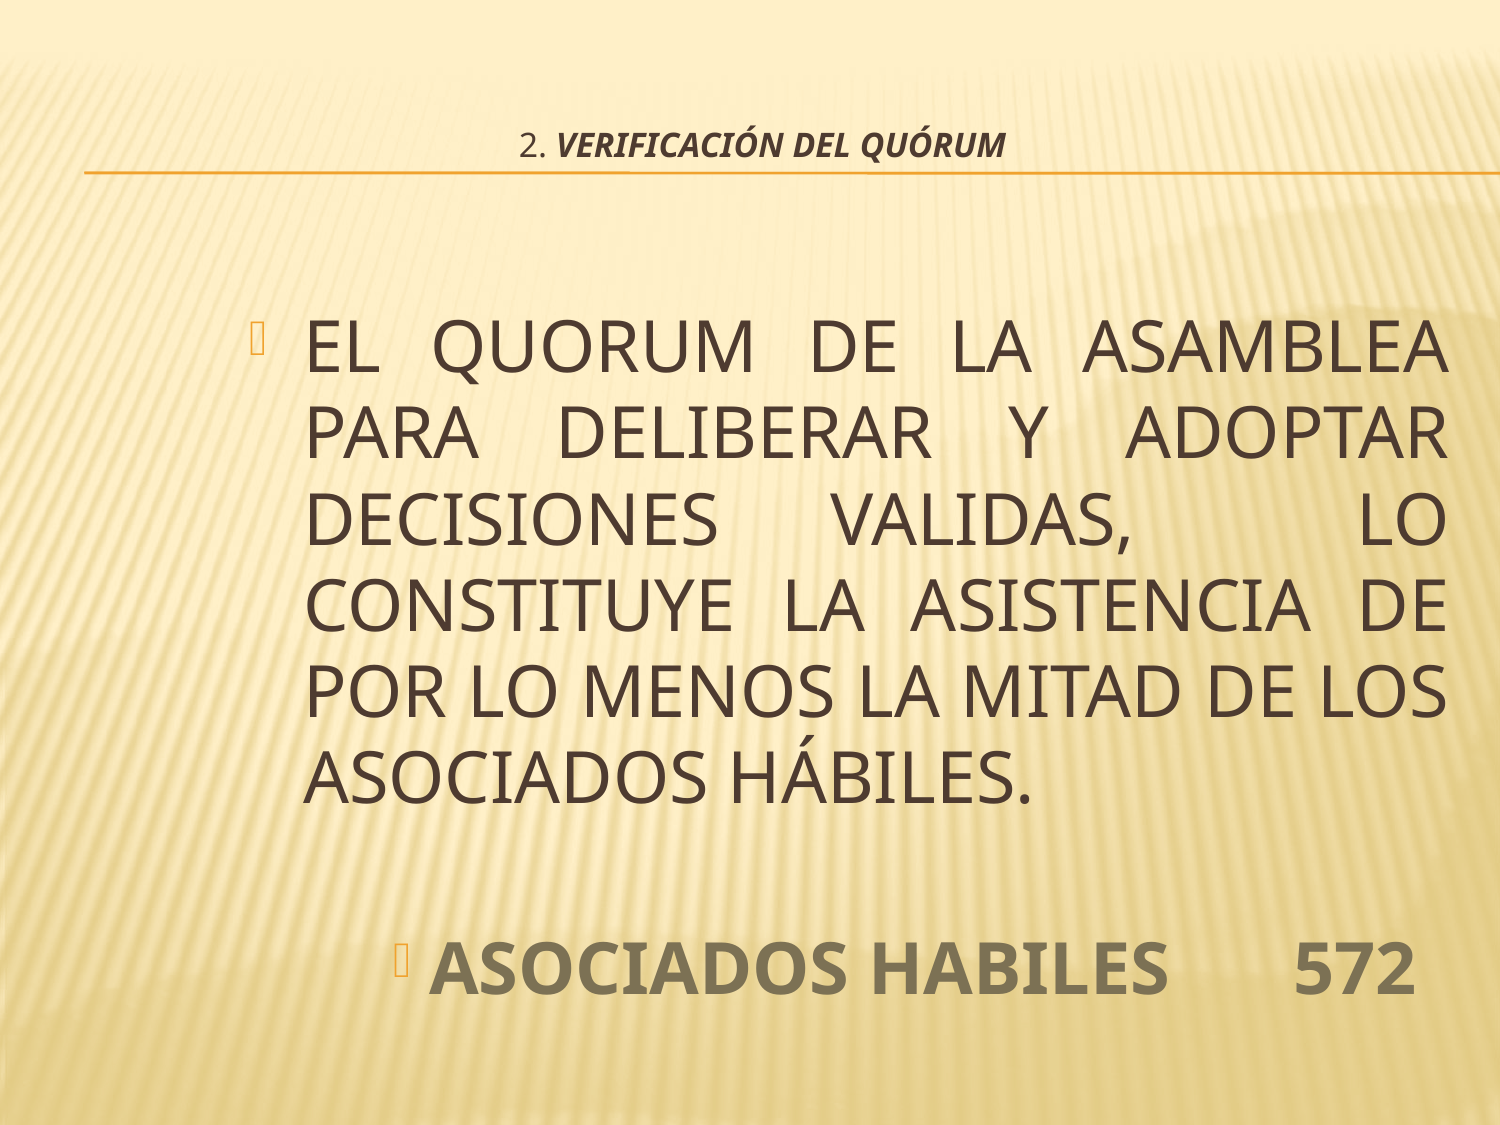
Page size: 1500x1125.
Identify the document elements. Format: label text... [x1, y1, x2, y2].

list EL QUORUM DE LA ASAMBLEA PARA DELIBERAR Y ADOPTAR DECISIONES VALIDAS, LO CONSTITUYE LA ASISTENCIA DE POR LO MENOS LA MITAD DE LOS ASOCIADOS HÁBILES. ASOCIADOS HABILES 572 [234, 292, 1465, 1081]
title 2. VERIFICACIÓN DEL QUÓRUM [50, 75, 1475, 213]
